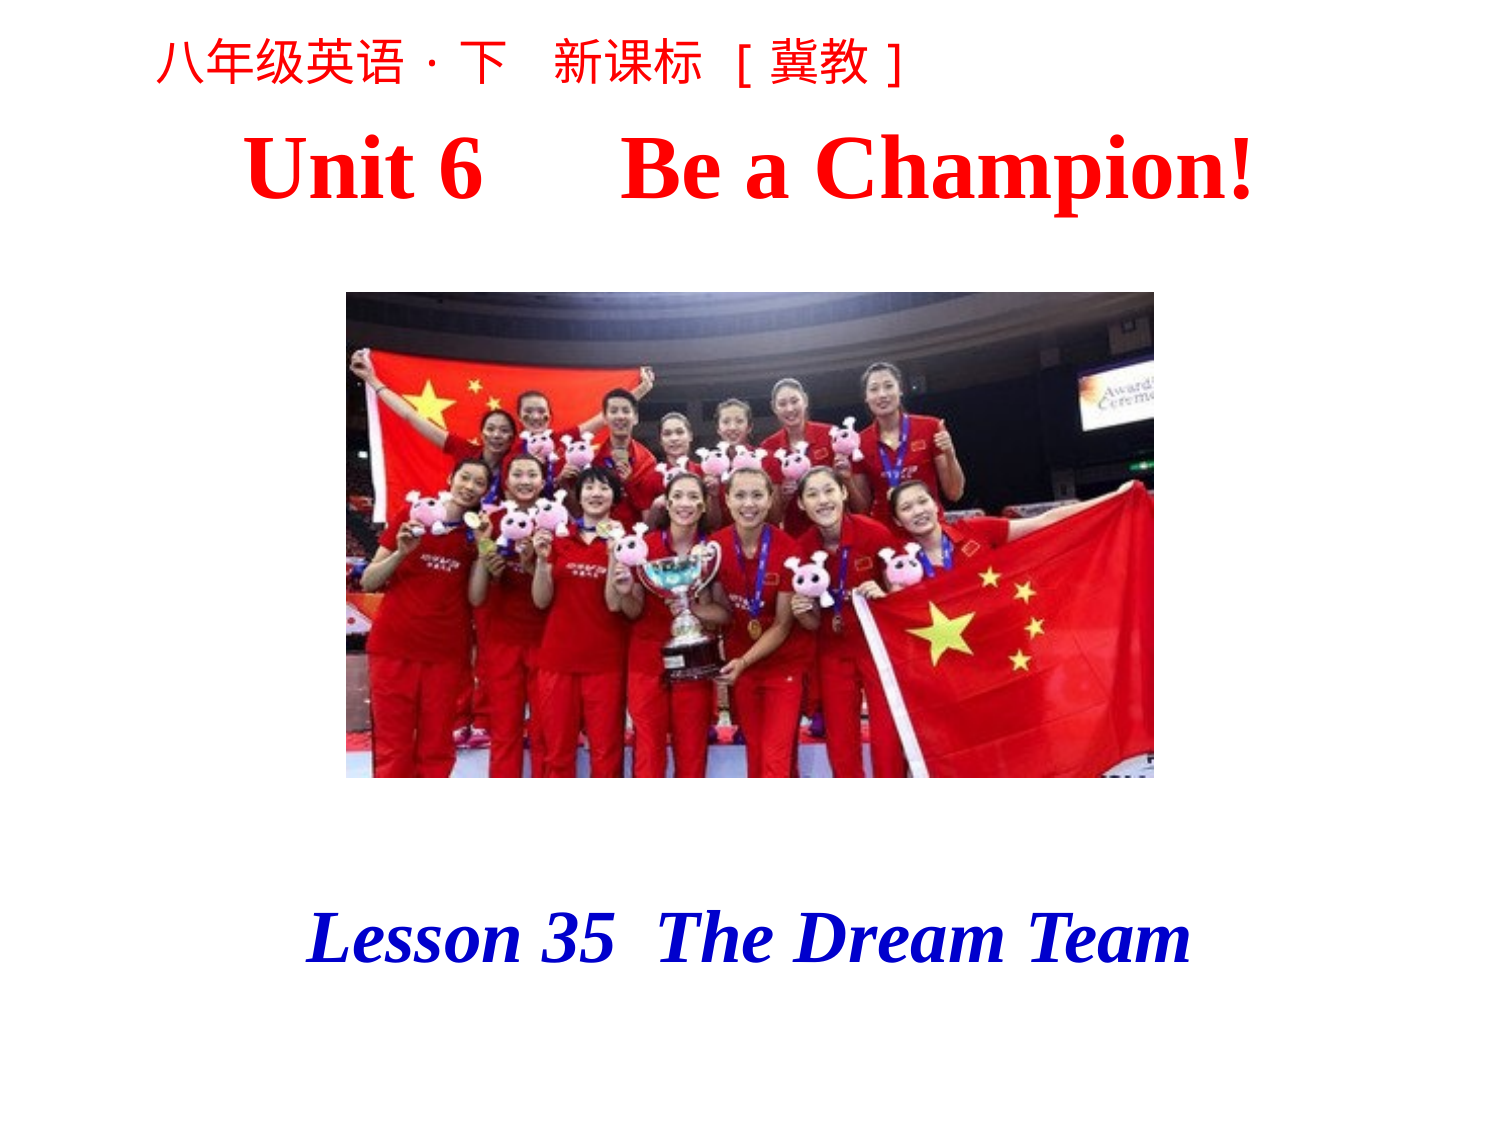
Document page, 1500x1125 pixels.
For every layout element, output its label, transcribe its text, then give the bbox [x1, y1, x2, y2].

text_box Lesson 35 The Dream Team [0, 791, 1500, 985]
picture [345, 292, 1155, 778]
text_box Unit 6 Be a Champion! [165, 99, 1335, 225]
text_box 八年级英语·下 新课标 [冀教] [0, 23, 1067, 99]
